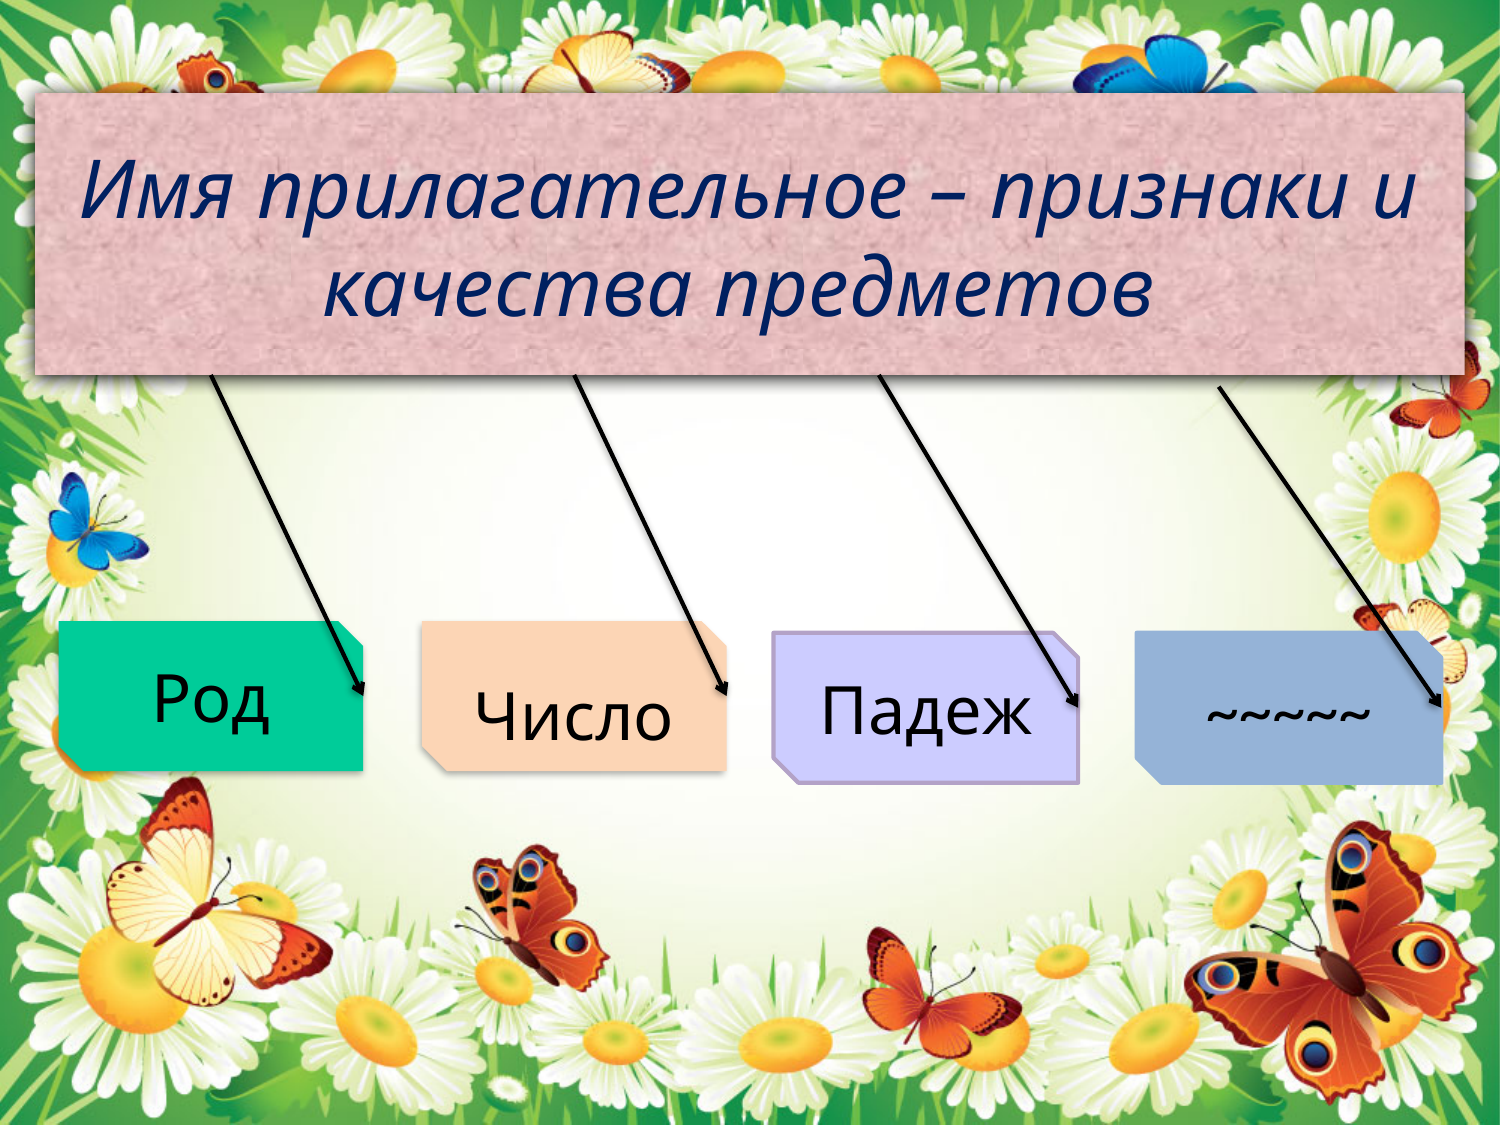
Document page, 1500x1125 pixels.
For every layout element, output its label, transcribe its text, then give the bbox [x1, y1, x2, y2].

text_box Падеж [771, 630, 1081, 785]
text_box Род [56, 618, 366, 774]
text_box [773, 480, 1032, 528]
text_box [1130, 474, 1378, 546]
text_box ~~~~~ [1134, 630, 1444, 785]
picture [0, 0, 1500, 1125]
text_box Число [419, 618, 729, 774]
title Имя прилагательное – признаки и качества предметов [35, 93, 1465, 375]
